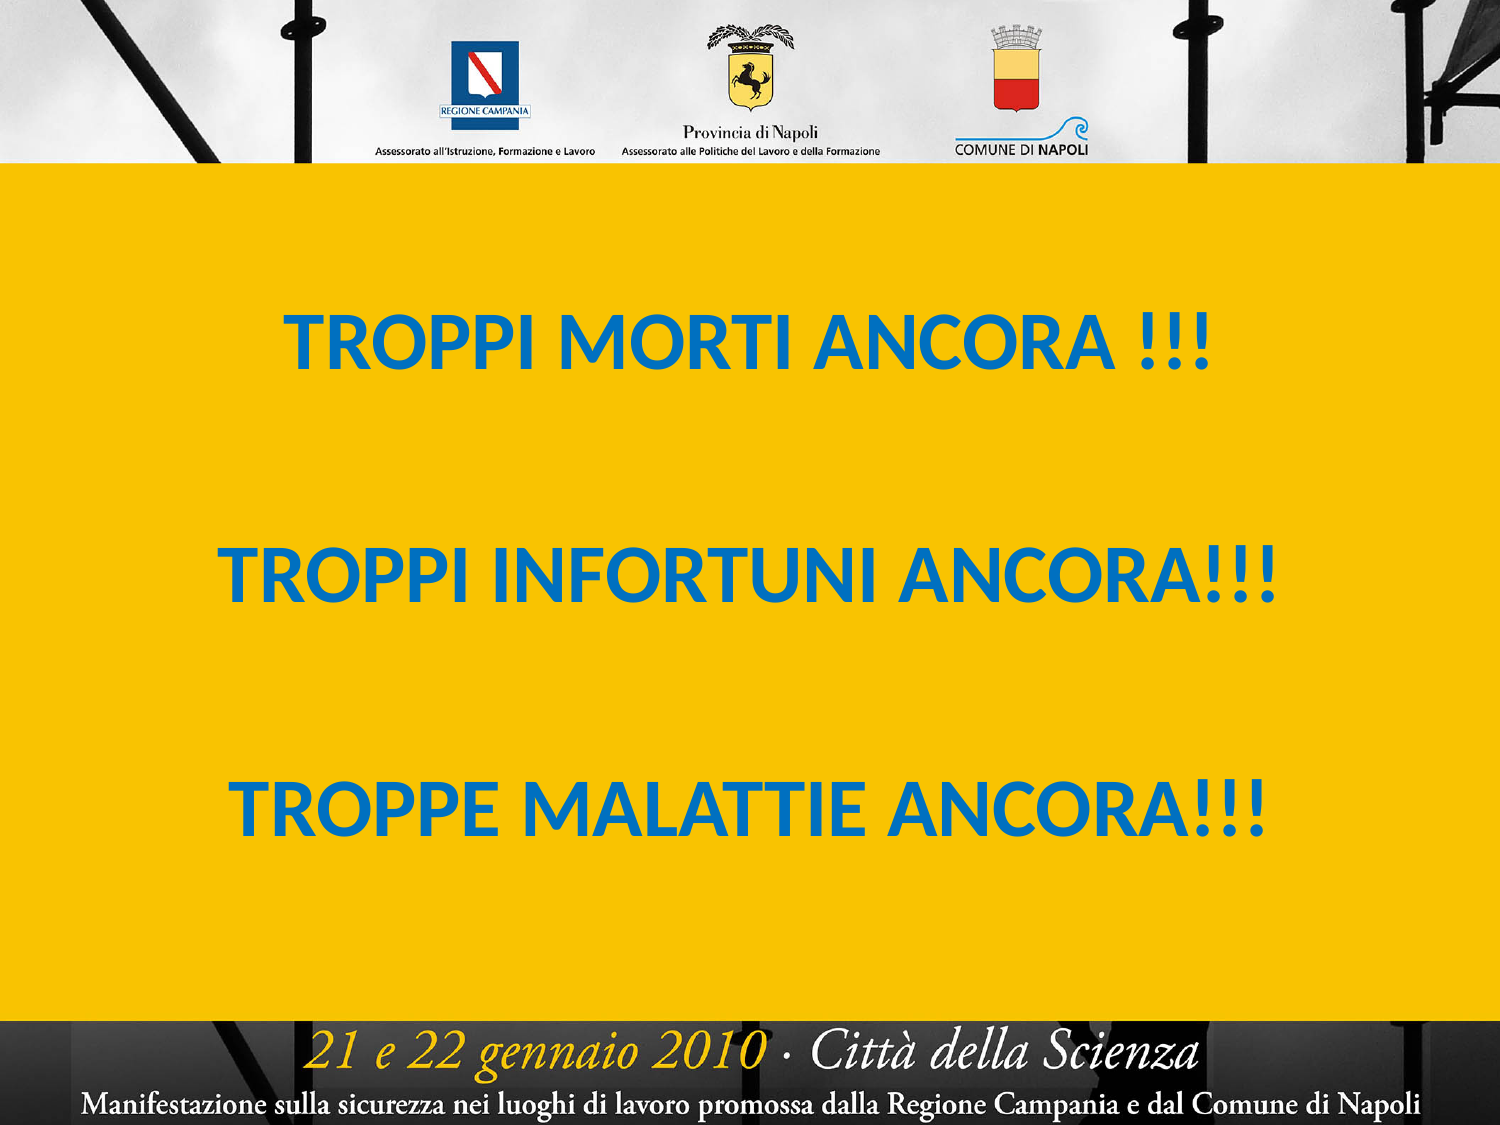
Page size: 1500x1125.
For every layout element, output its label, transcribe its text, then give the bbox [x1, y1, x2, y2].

list TROPPI MORTI ANCORA !!! TROPPI INFORTUNI ANCORA!!! TROPPE MALATTIE ANCORA!!! [17, 278, 1483, 1024]
picture [0, 0, 1500, 1125]
